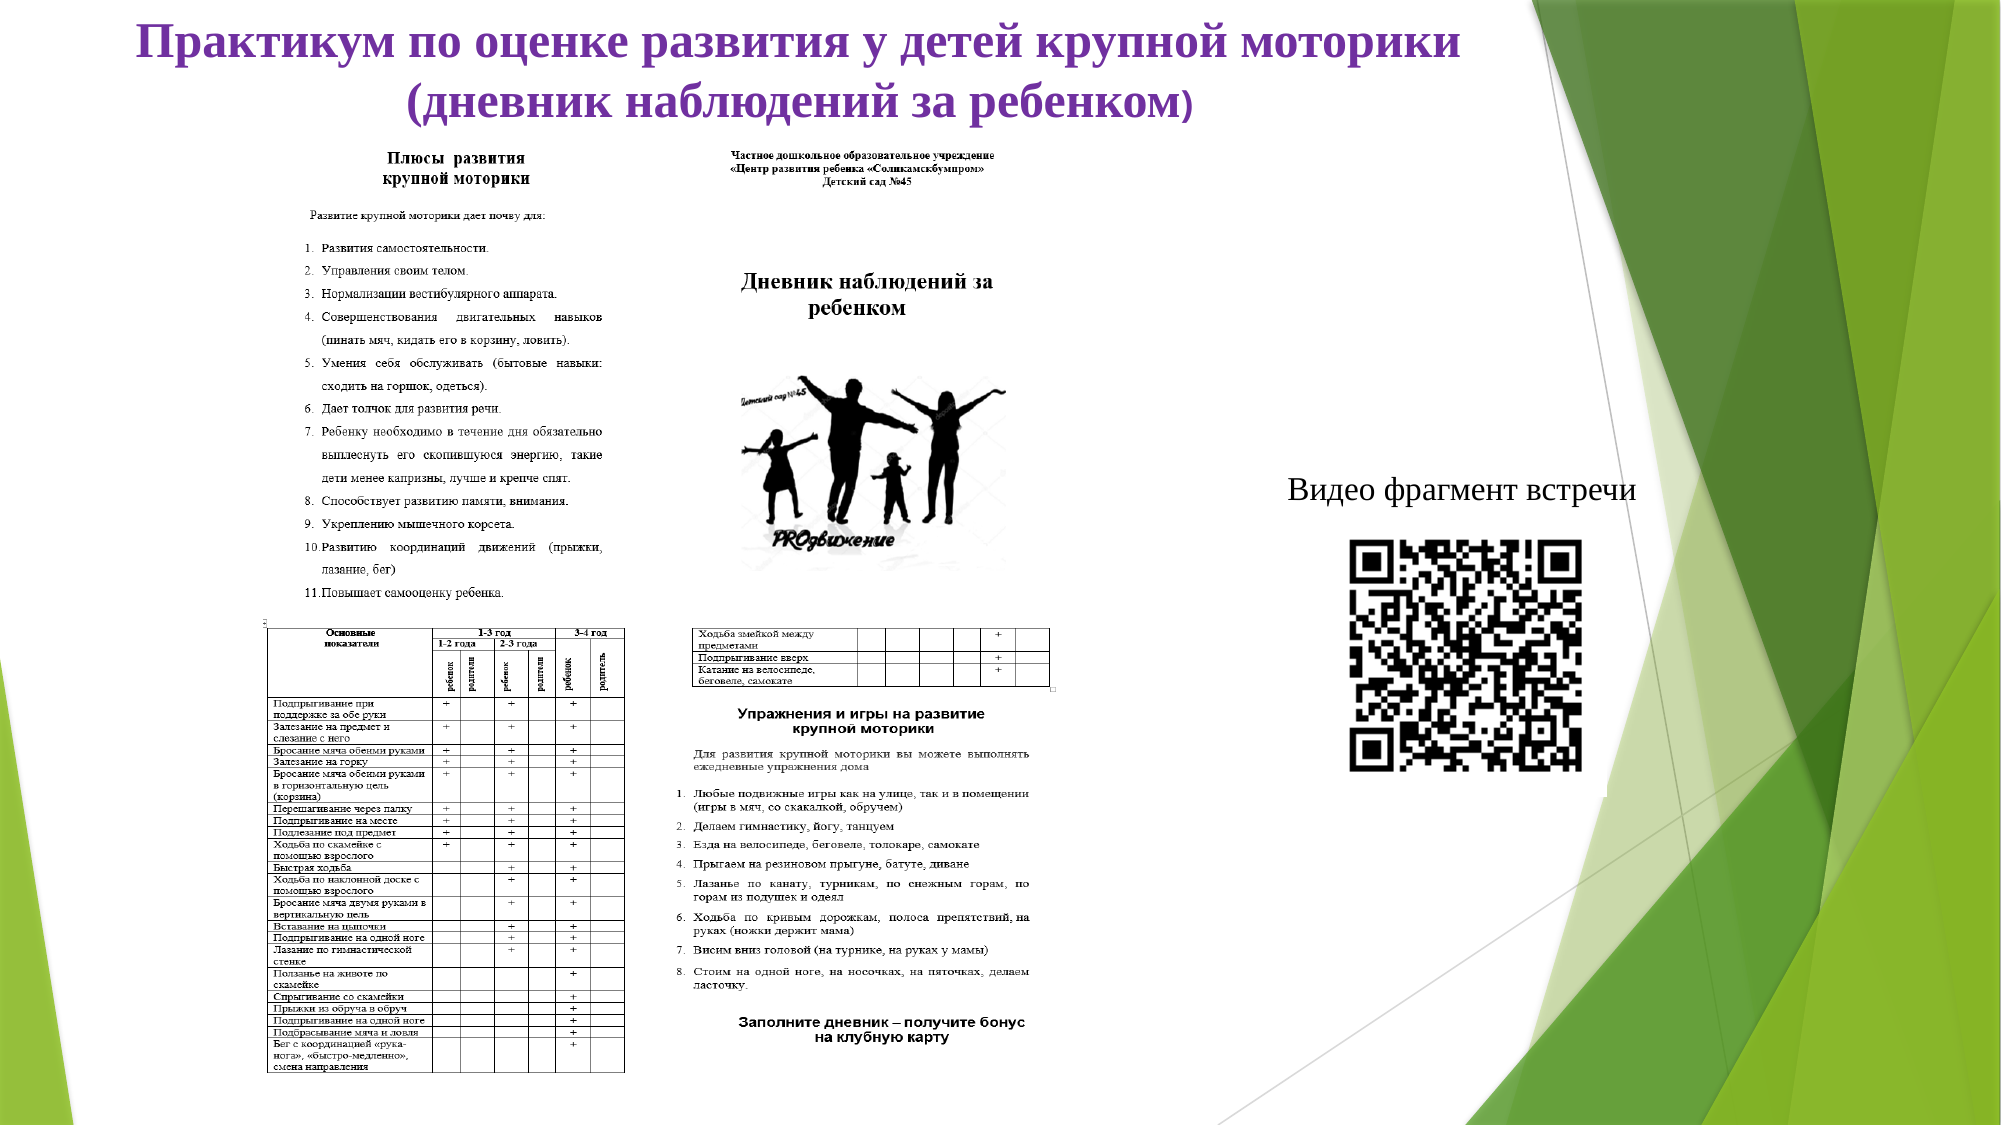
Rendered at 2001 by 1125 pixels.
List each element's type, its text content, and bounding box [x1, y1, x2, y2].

text_box Практикум по оценке развития у детей крупной моторики (дневник наблюдений за ребенком) [2, 0, 1607, 135]
picture [1325, 515, 1608, 798]
picture [262, 126, 1057, 1090]
text_box Видео фрагмент встречи [1252, 460, 1681, 515]
